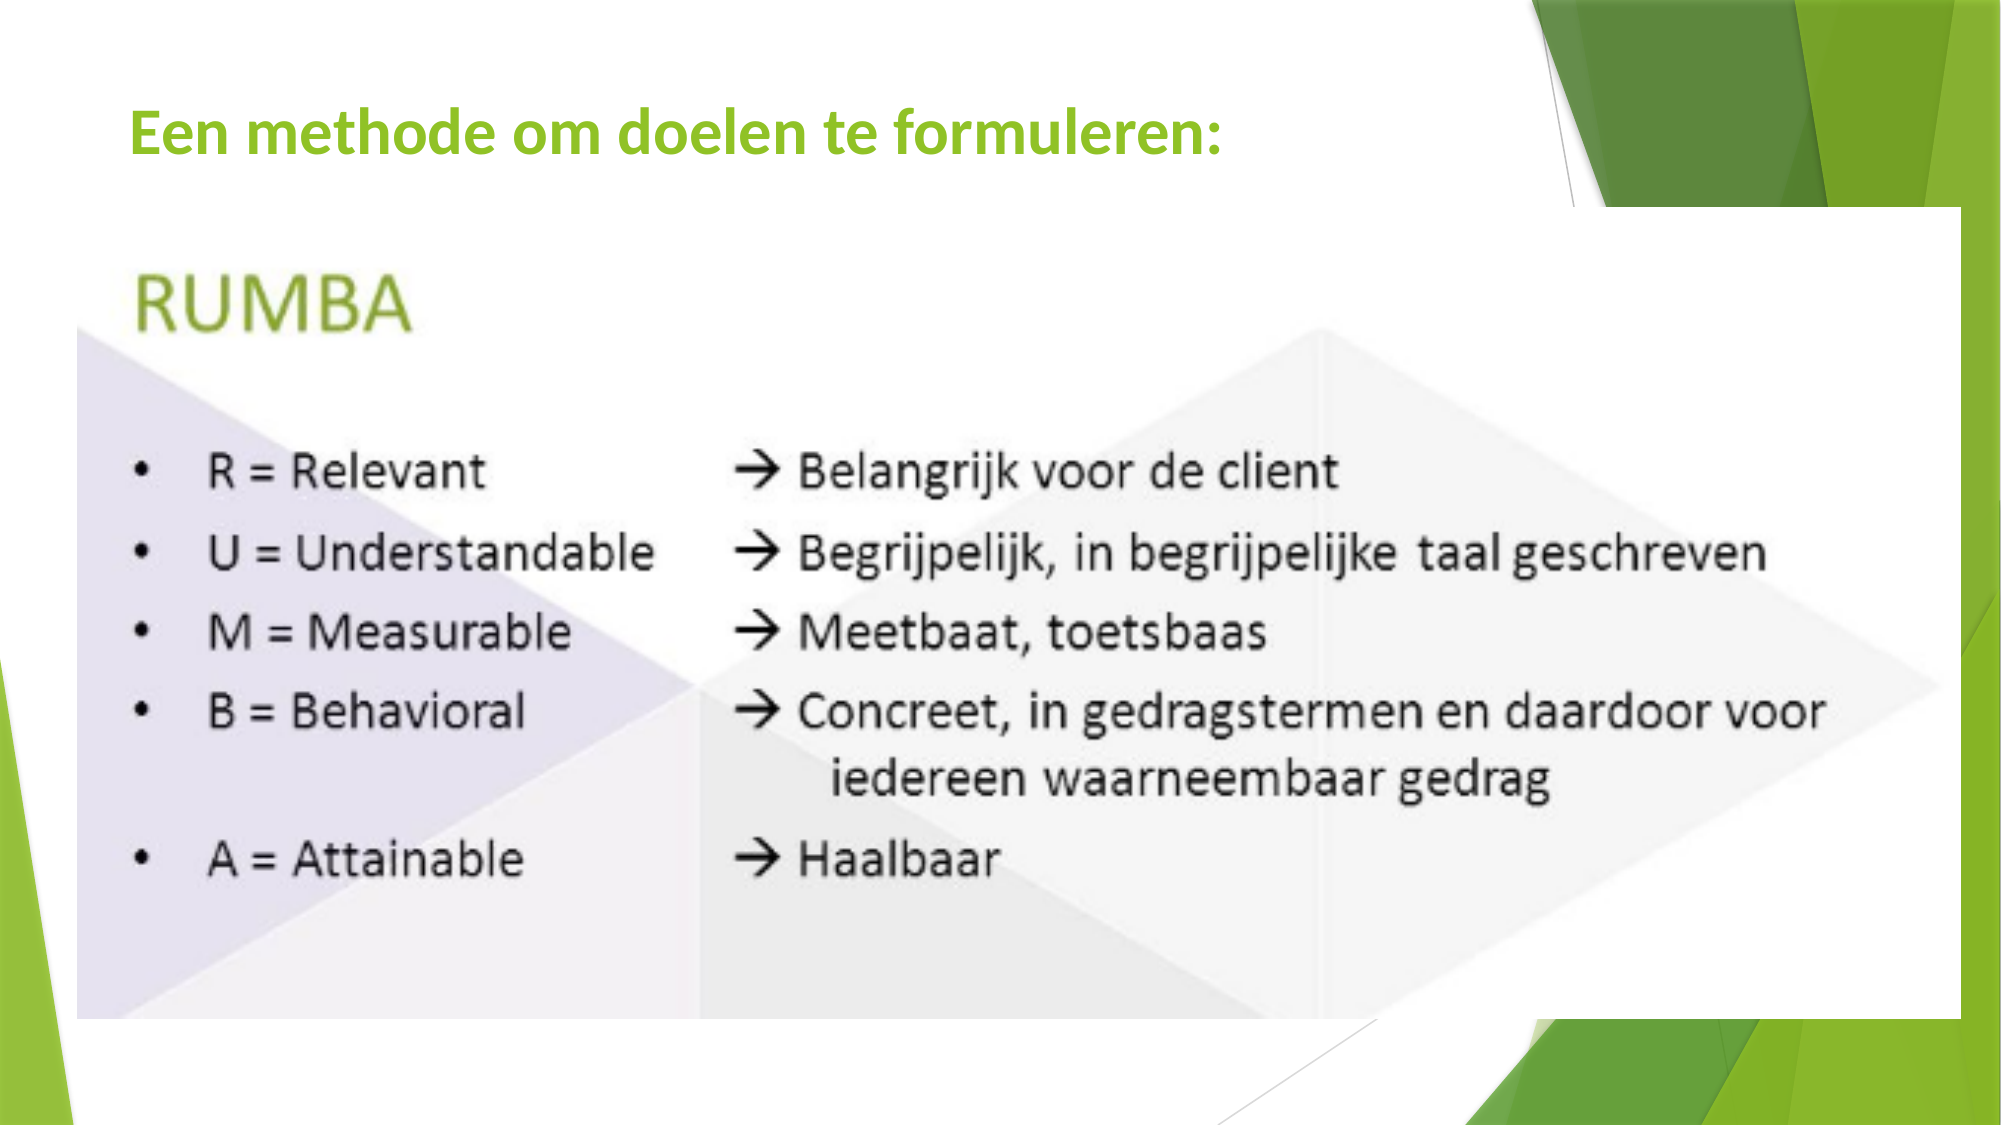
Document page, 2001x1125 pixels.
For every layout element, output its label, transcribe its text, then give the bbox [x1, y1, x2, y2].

picture [76, 207, 1962, 1019]
text_box Een methode om doelen te formuleren: [115, 80, 1606, 207]
